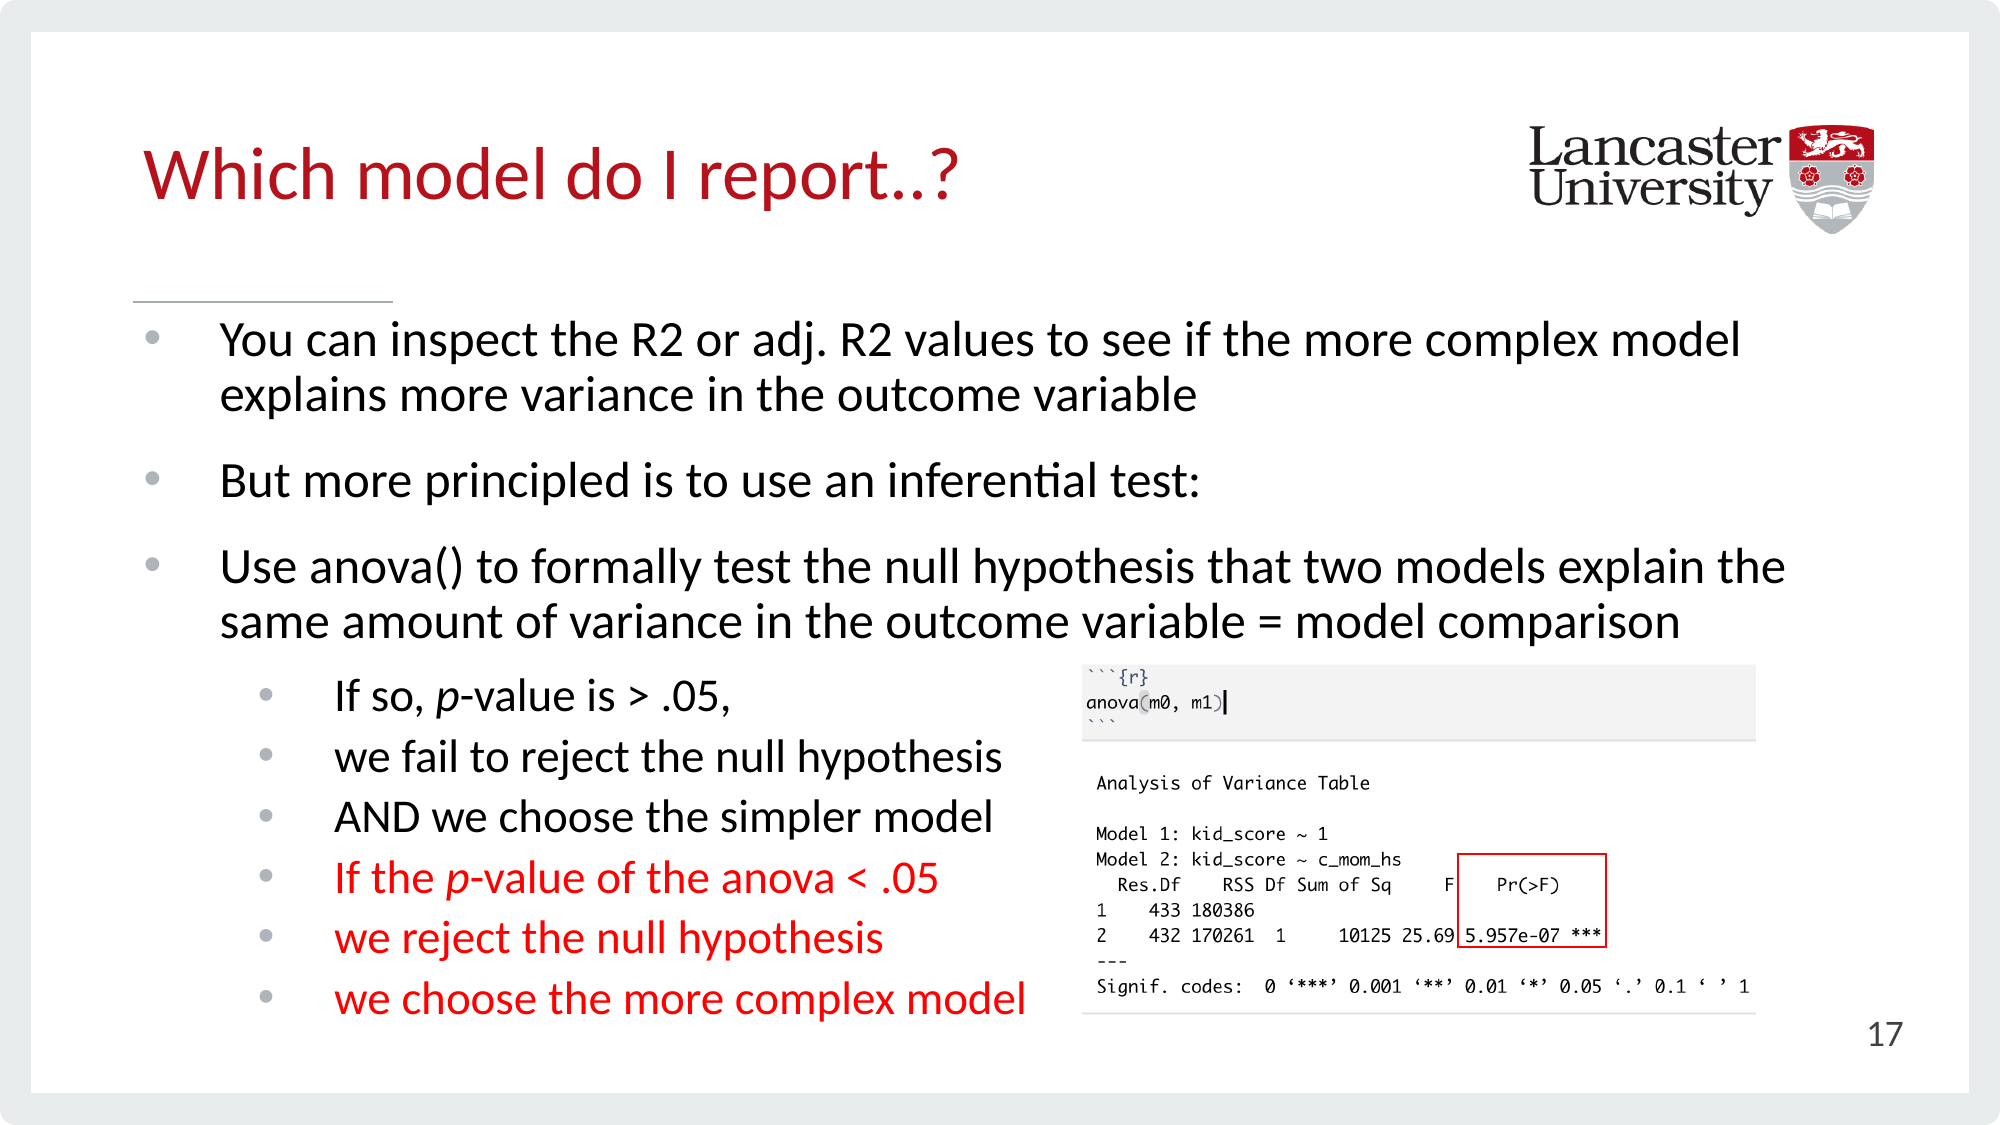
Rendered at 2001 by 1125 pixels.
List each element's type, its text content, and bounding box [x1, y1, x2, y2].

title Which model do I report..? [128, 78, 1448, 279]
slide_number 17 [1468, 1001, 1919, 1061]
picture [1081, 663, 1756, 1015]
list You can inspect the R2 or adj. R2 values to see if the more complex model explains more variance in the outcome variable But more principled is to use an inferential test: Use anova() to formally test the null hypothesis that two models explain the same amount of variance in the outcome variable = model comparison If so, p-value is > .05, we fail to reject the null hypothesis AND we choose the simpler model If the p-value of the anova < .05 we reject the null hypothesis we choose the more complex model [128, 304, 1861, 1047]
